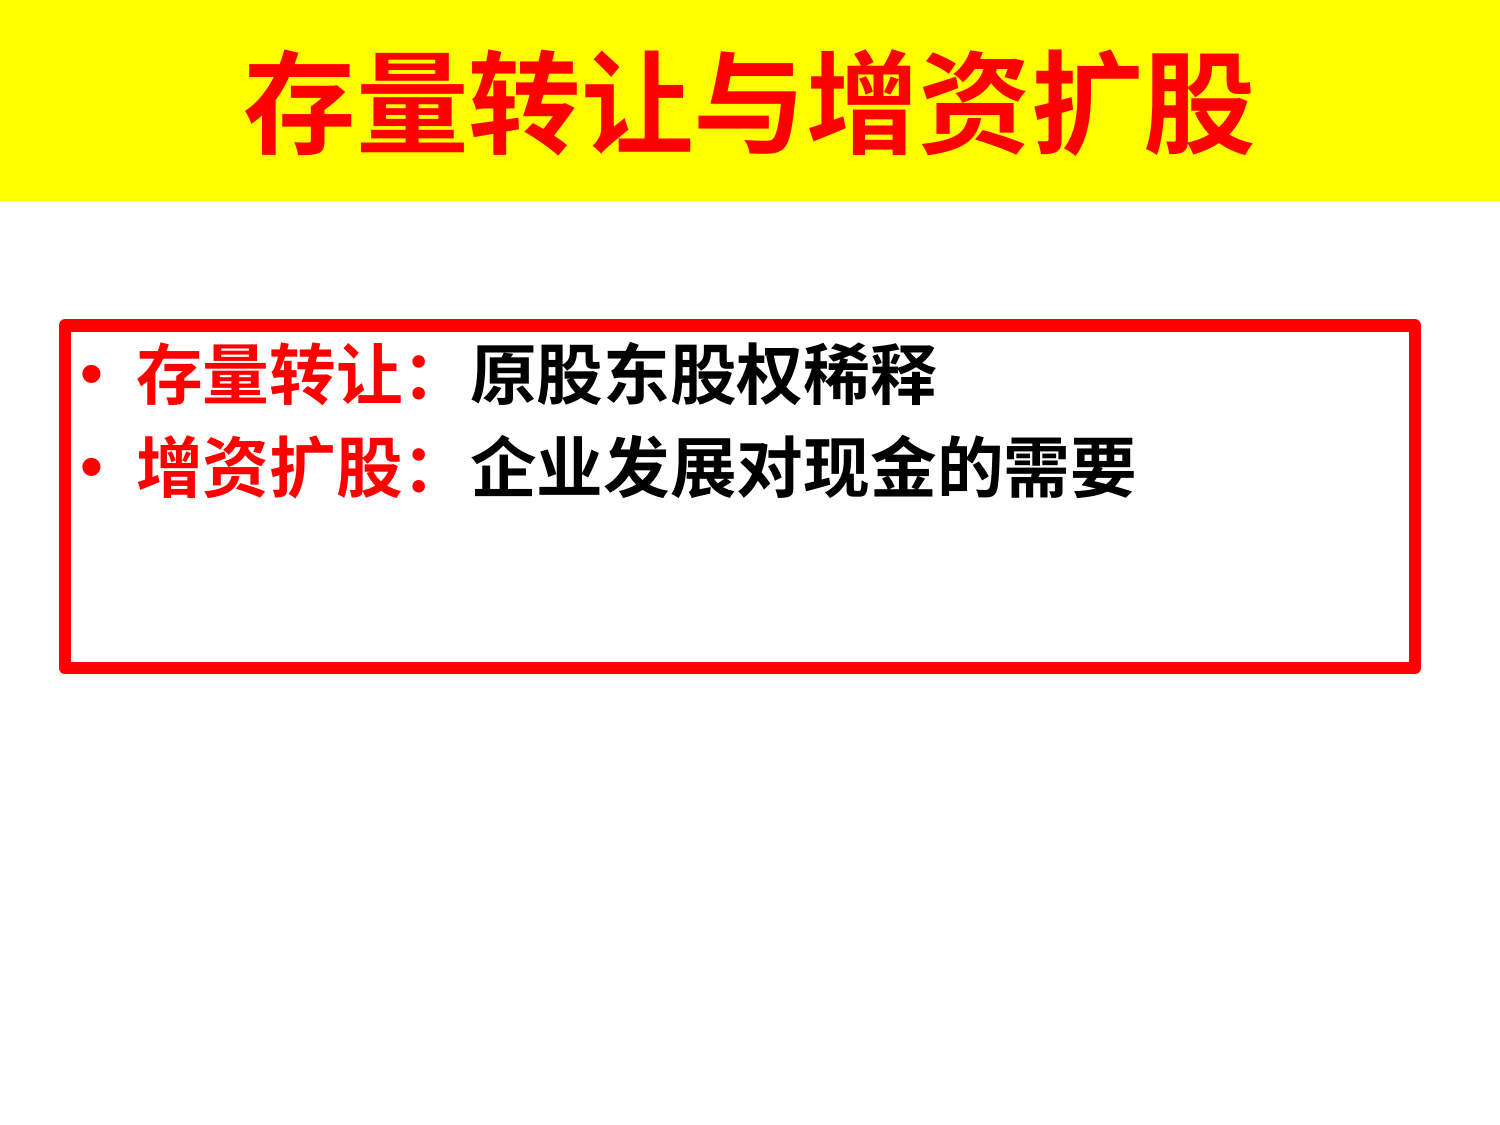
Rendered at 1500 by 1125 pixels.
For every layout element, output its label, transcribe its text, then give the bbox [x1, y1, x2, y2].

list 存量转让：原股东股权稀释 增资扩股：企业发展对现金的需要 [64, 325, 1415, 668]
title 存量转让与增资扩股 [0, 0, 1500, 202]
